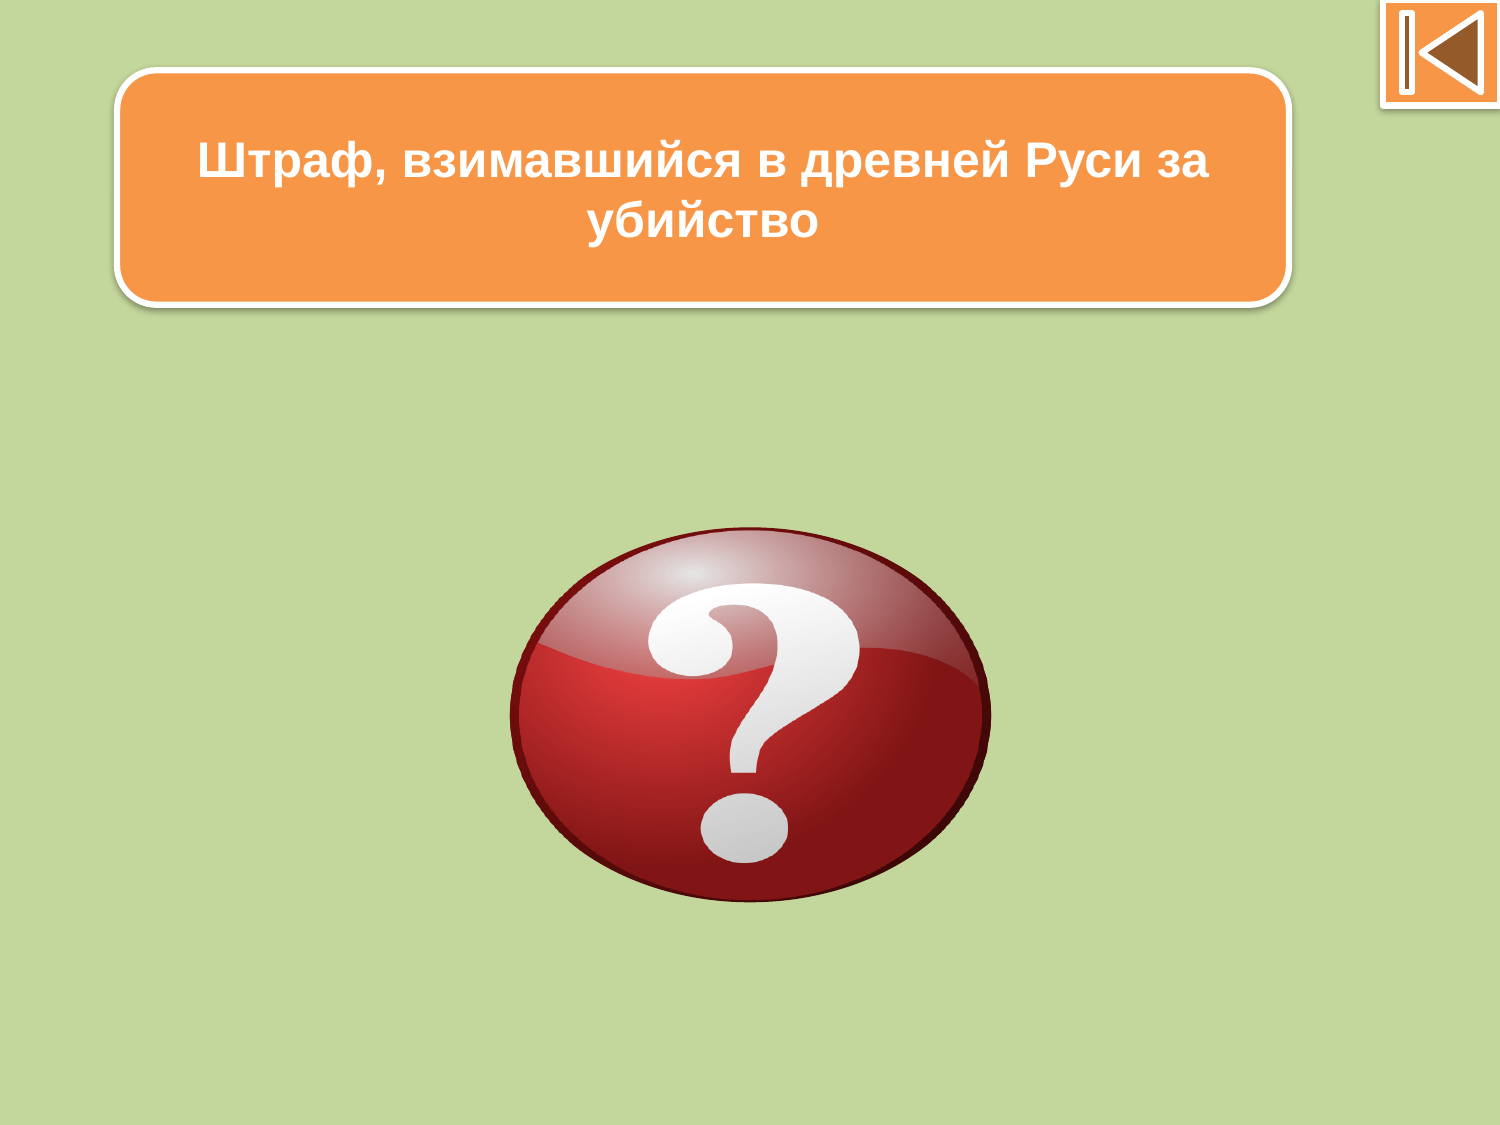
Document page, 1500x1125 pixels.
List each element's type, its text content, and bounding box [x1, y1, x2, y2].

text_box Штраф, взимавшийся в древней Руси за убийство [113, 67, 1293, 308]
text_box [1380, 0, 1500, 109]
picture [503, 527, 997, 903]
